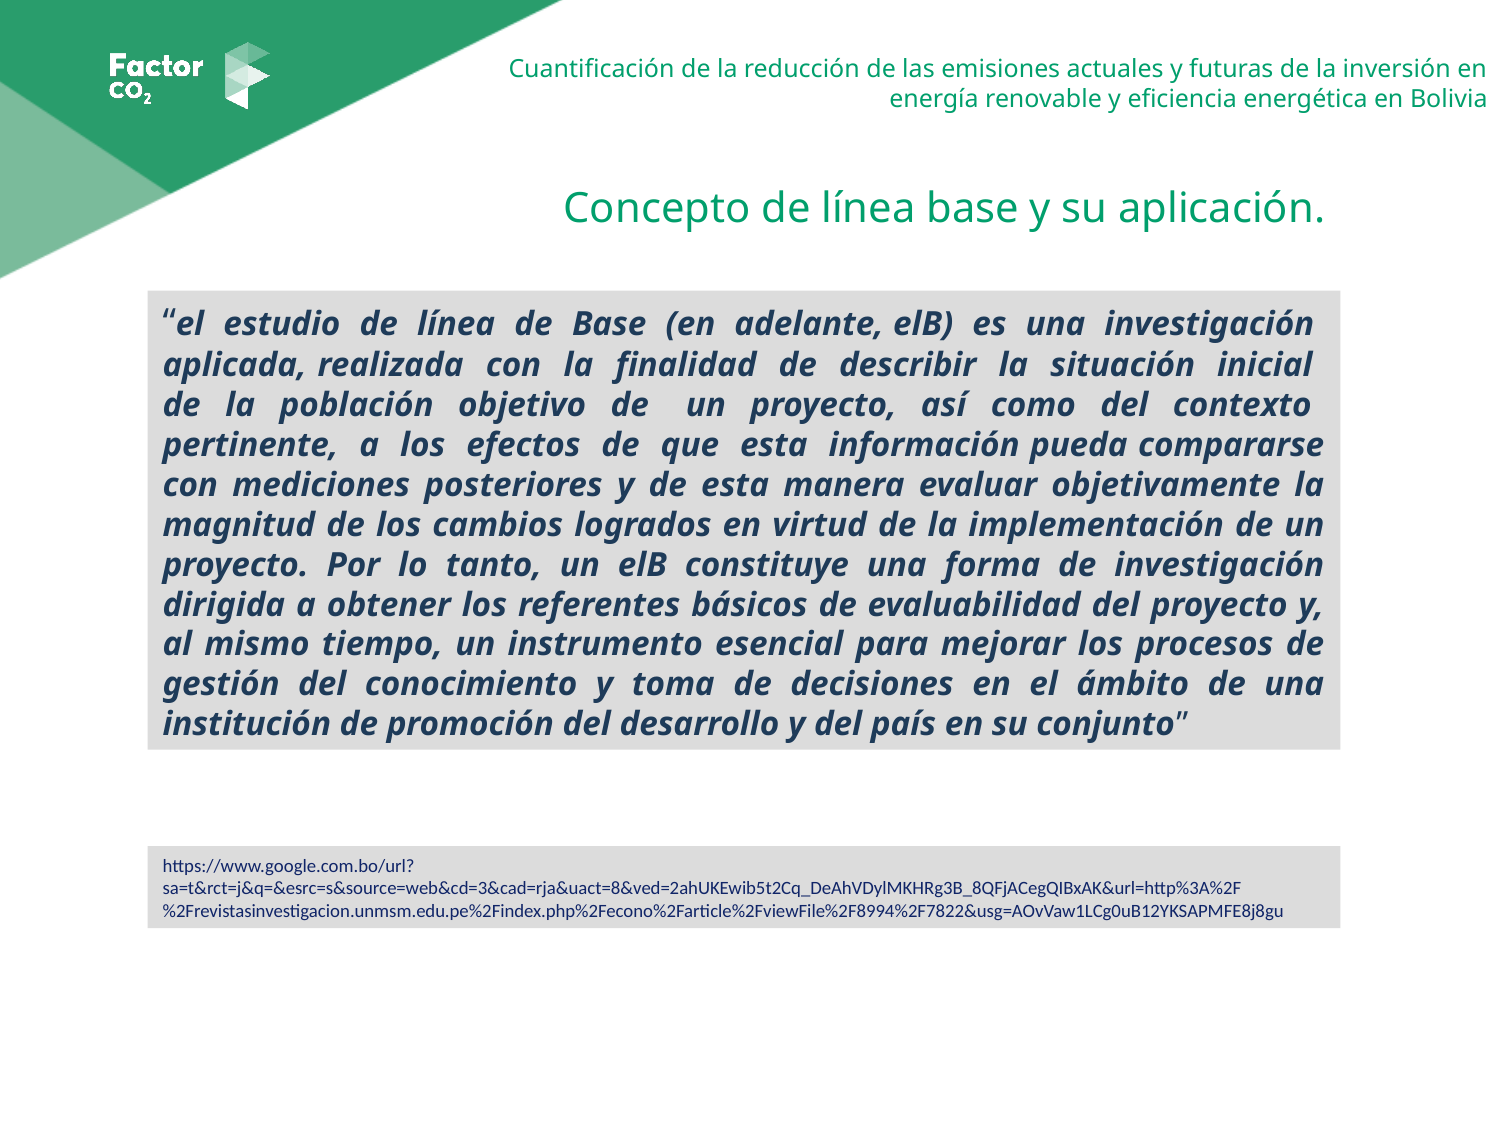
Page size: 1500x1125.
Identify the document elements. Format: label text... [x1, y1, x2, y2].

text_box Concepto de línea base y su aplicación. [147, 172, 1341, 238]
picture [0, 75, 1500, 1125]
text_box “el estudio de línea de Base (en adelante, elB) es una investigación aplicada, realizada con la finalidad de describir la situación inicial de la población objetivo de un proyecto, así como del contexto pertinente, a los efectos de que esta información pueda compararse con mediciones posteriores y de esta manera evaluar objetivamente la magnitud de los cambios logrados en virtud de la implementación de un proyecto. Por lo tanto, un elB constituye una forma de investigación dirigida a obtener los referentes básicos de evaluabilidad del proyecto y, al mismo tiempo, un instrumento esencial para mejorar los procesos de gestión del conocimiento y toma de decisiones en el ámbito de una institución de promoción del desarrollo y del país en su conjunto” [147, 290, 1341, 750]
text_box https://www.google.com.bo/url?sa=t&rct=j&q=&esrc=s&source=web&cd=3&cad=rja&uact=8&ved=2ahUKEwib5t2Cq_DeAhVDylMKHRg3B_8QFjACegQIBxAK&url=http%3A%2F%2Frevistasinvestigacion.unmsm.edu.pe%2Findex.php%2Fecono%2Farticle%2FviewFile%2F8994%2F7822&usg=AOvVaw1LCg0uB12YKSAPMFE8j8gu [147, 846, 1341, 929]
text_box [0, 0, 1500, 75]
